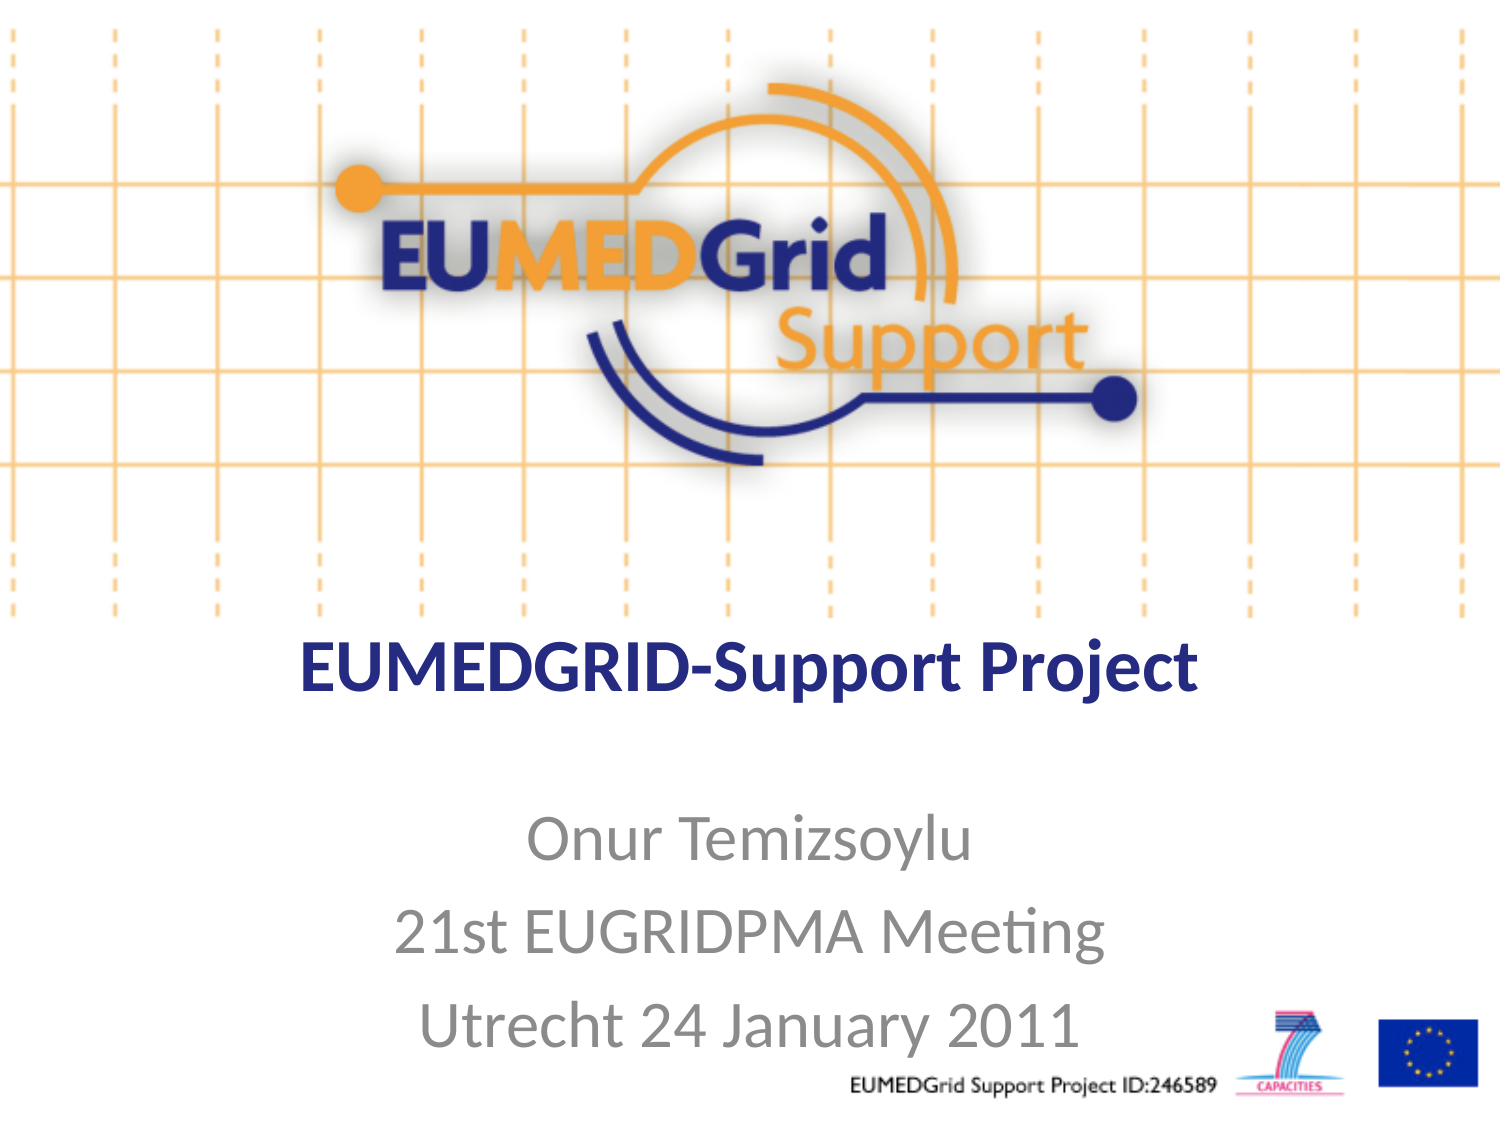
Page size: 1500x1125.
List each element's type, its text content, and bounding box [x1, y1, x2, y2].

subtitle Onur Temizsoylu 21st EUGRIDPMA Meeting Utrecht 24 January 2011 [224, 785, 1276, 1074]
picture [0, 0, 1500, 1125]
title EUMEDGRID-Support Project [112, 540, 1388, 783]
